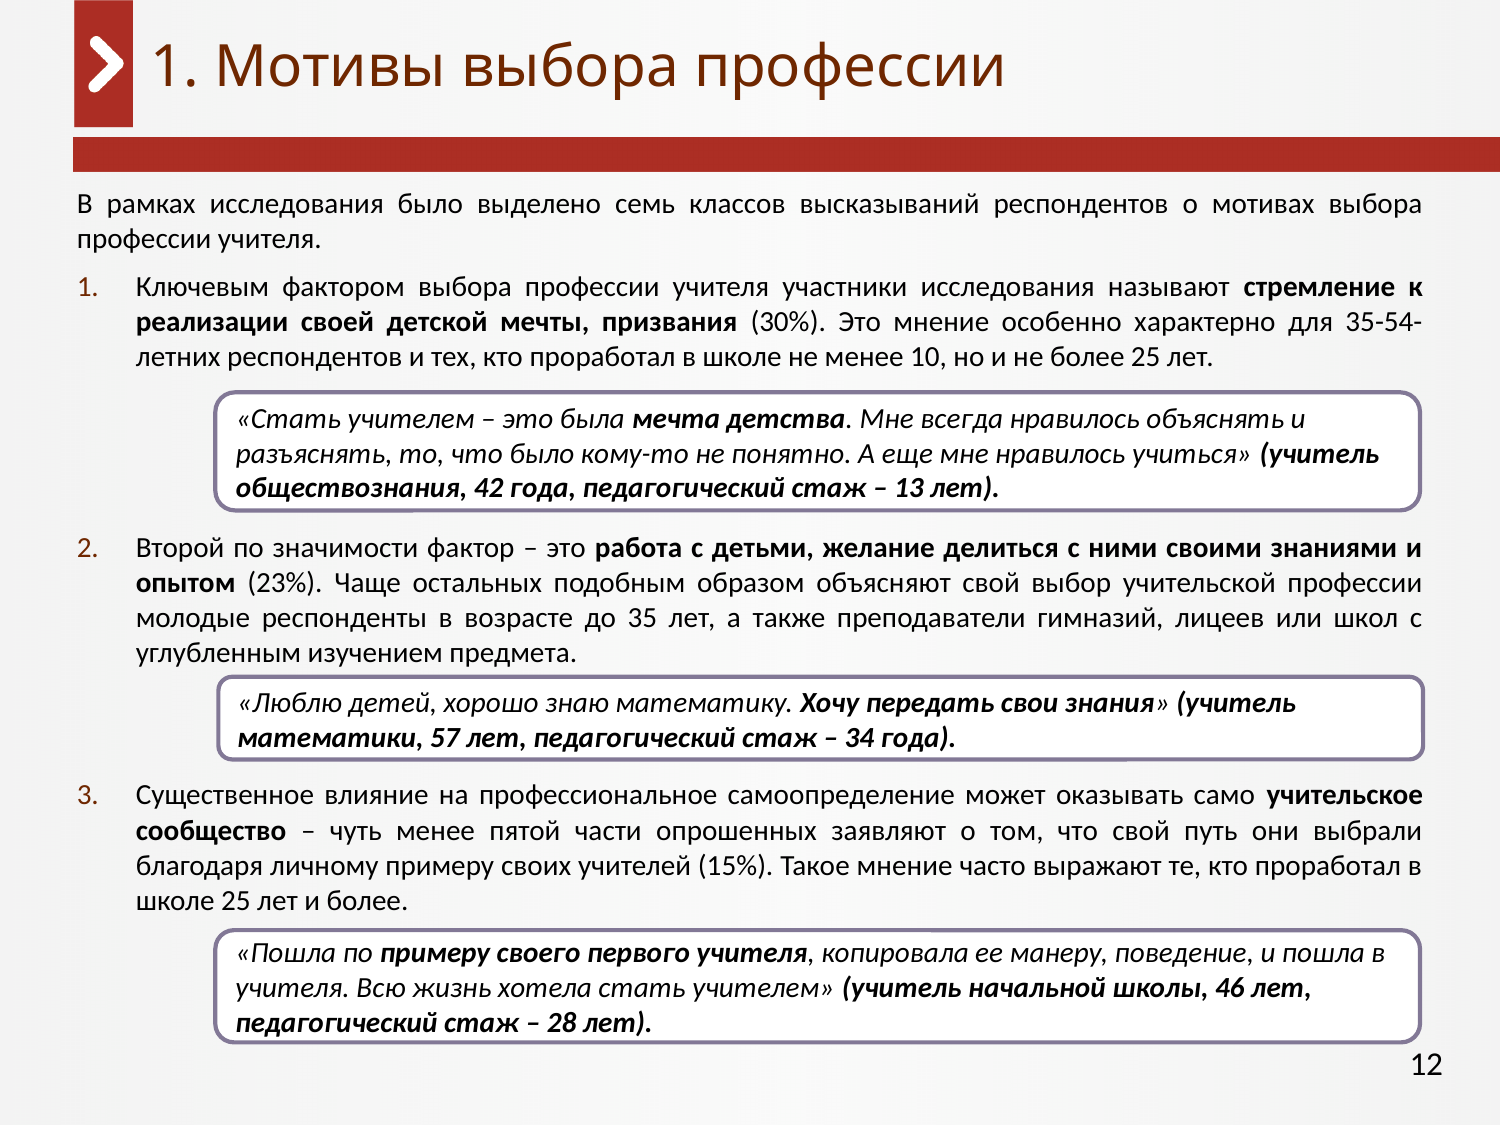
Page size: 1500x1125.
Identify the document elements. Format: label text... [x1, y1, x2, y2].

text_box «Пошла по примеру своего первого учителя, копировала ее манеру, поведение, и пошла в учителя. Всю жизнь хотела стать учителем» (учитель начальной школы, 46 лет, педагогический стаж – 28 лет). [213, 928, 1423, 1045]
text_box «Стать учителем – это была мечта детства. Мне всегда нравилось объяснять и разъяснять, то, что было кому-то не понятно. А еще мне нравилось учиться» (учитель обществознания, 42 года, педагогический стаж – 13 лет). [213, 390, 1423, 513]
list В рамках исследования было выделено семь классов высказываний респондентов о мотивах выбора профессии учителя. Ключевым фактором выбора профессии учителя участники исследования называют стремление к реализации своей детской мечты, призвания (30%). Это мнение особенно характерно для 35-54-летних респондентов и тех, кто проработал в школе не менее 10, но и не более 25 лет. Второй по значимости фактор – это работа с детьми, желание делиться с ними своими знаниями и опытом (23%). Чаще остальных подобным образом объясняют свой выбор учительской профессии молодые респонденты в возрасте до 35 лет, а также преподаватели гимназий, лицеев или школ с углубленным изучением предмета. Существенное влияние на профессиональное самоопределение может оказывать само учительское сообщество – чуть менее пятой части опрошенных заявляют о том, что свой путь они выбрали благодаря личному примеру своих учителей (15%). Такое мнение часто выражают те, кто проработал в школе 25 лет и более. [76, 184, 1424, 976]
title 1. Мотивы выбора профессии [135, 0, 1424, 126]
picture [39, 0, 1500, 176]
text_box «Люблю детей, хорошо знаю математику. Хочу передать свои знания» (учитель математики, 57 лет, педагогический стаж – 34 года). [216, 674, 1426, 762]
